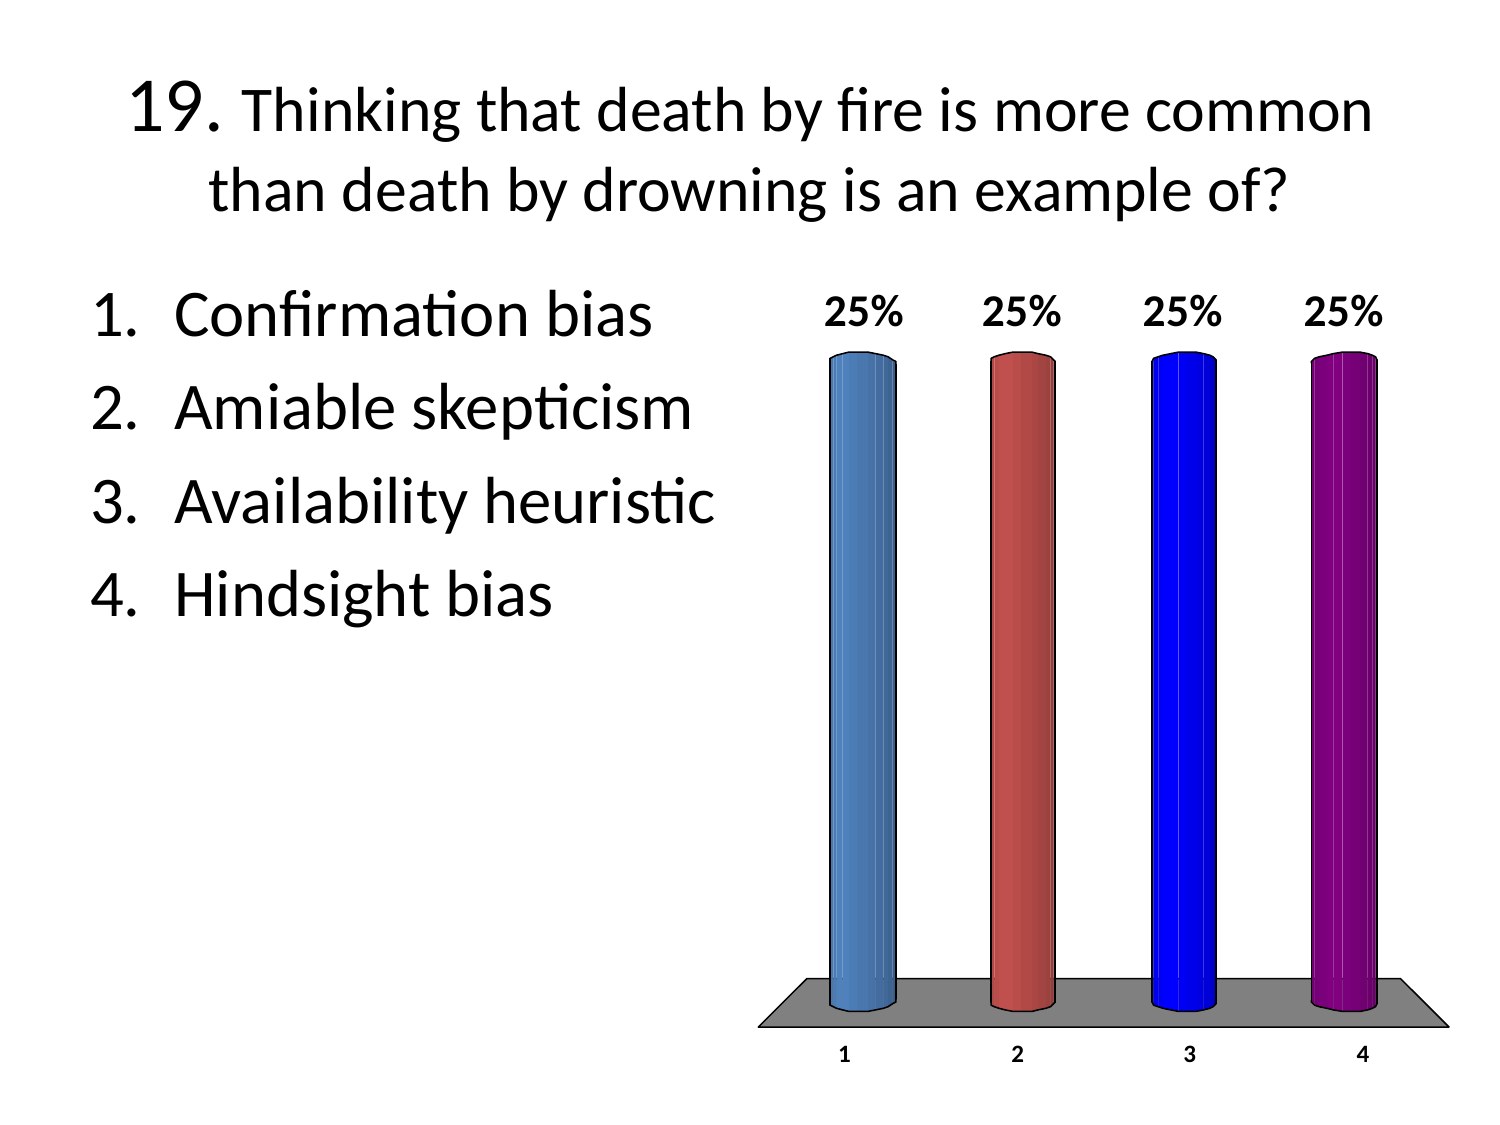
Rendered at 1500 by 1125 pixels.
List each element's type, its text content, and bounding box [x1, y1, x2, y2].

list Confirmation bias Amiable skepticism Availability heuristic Hindsight bias [75, 262, 750, 1005]
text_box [739, 270, 1490, 1115]
title 19. Thinking that death by fire is more common than death by drowning is an example of? [75, 45, 1425, 233]
